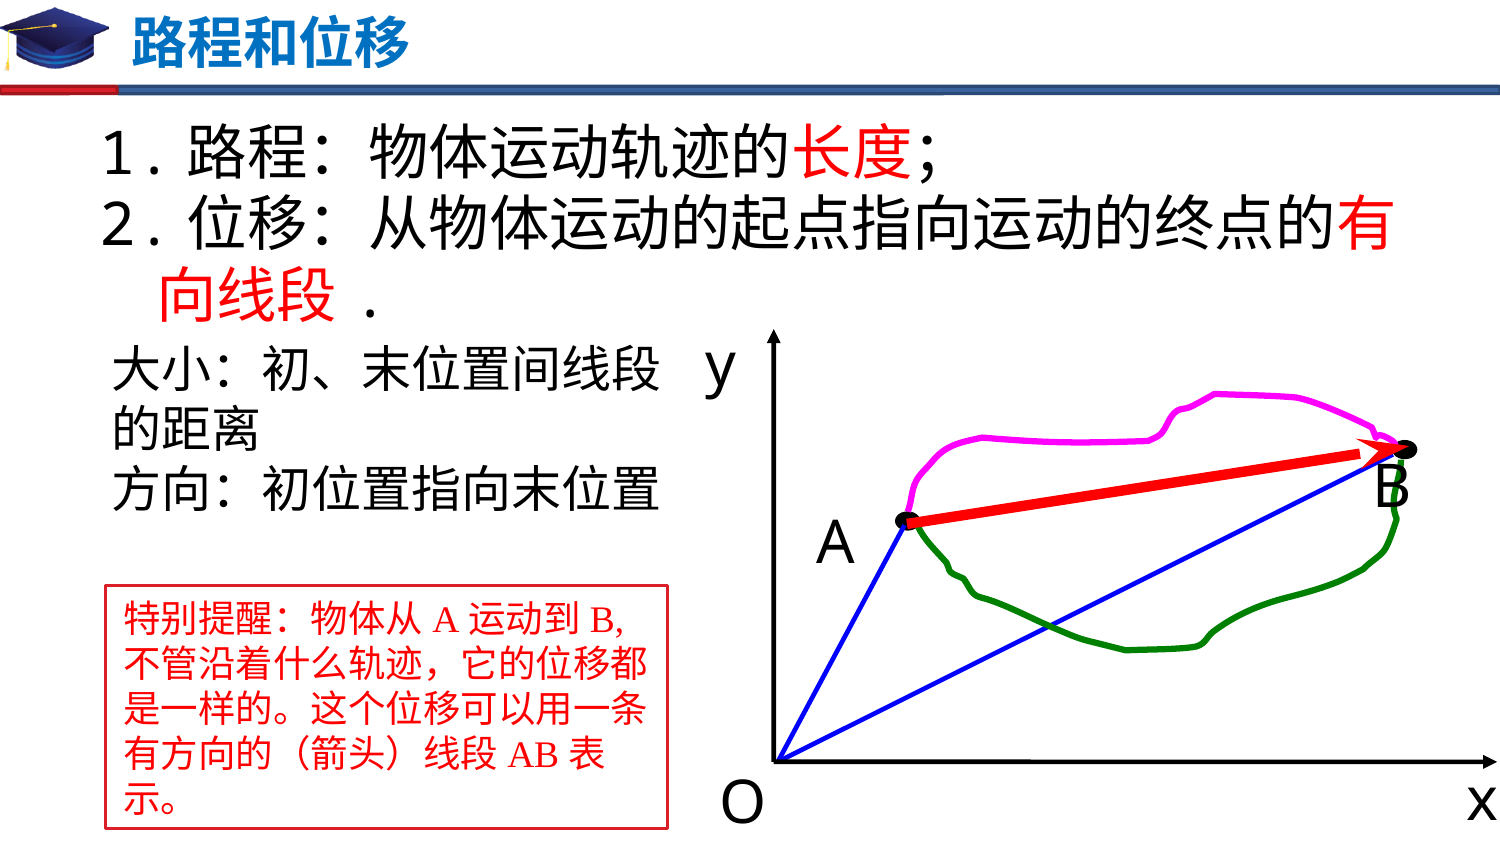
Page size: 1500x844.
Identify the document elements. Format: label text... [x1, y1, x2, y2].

text_box [0, 84, 119, 96]
title 路程和位移 [117, 0, 1442, 82]
text_box 特别提醒：物体从A运动到B,不管沿着什么轨迹，它的位移都是一样的。这个位移可以用一条有方向的（箭头）线段AB表示。 [104, 584, 669, 830]
text_box 2.位移：从物体运动的起点指向运动的终点的有向线段. [81, 175, 1465, 339]
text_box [689, 317, 1500, 844]
text_box 1.路程：物体运动轨迹的长度； [82, 105, 1300, 175]
text_box 大小：初、末位置间线段的距离 方向：初位置指向末位置 [93, 328, 680, 526]
text_box [117, 84, 1500, 96]
picture [0, 7, 109, 71]
